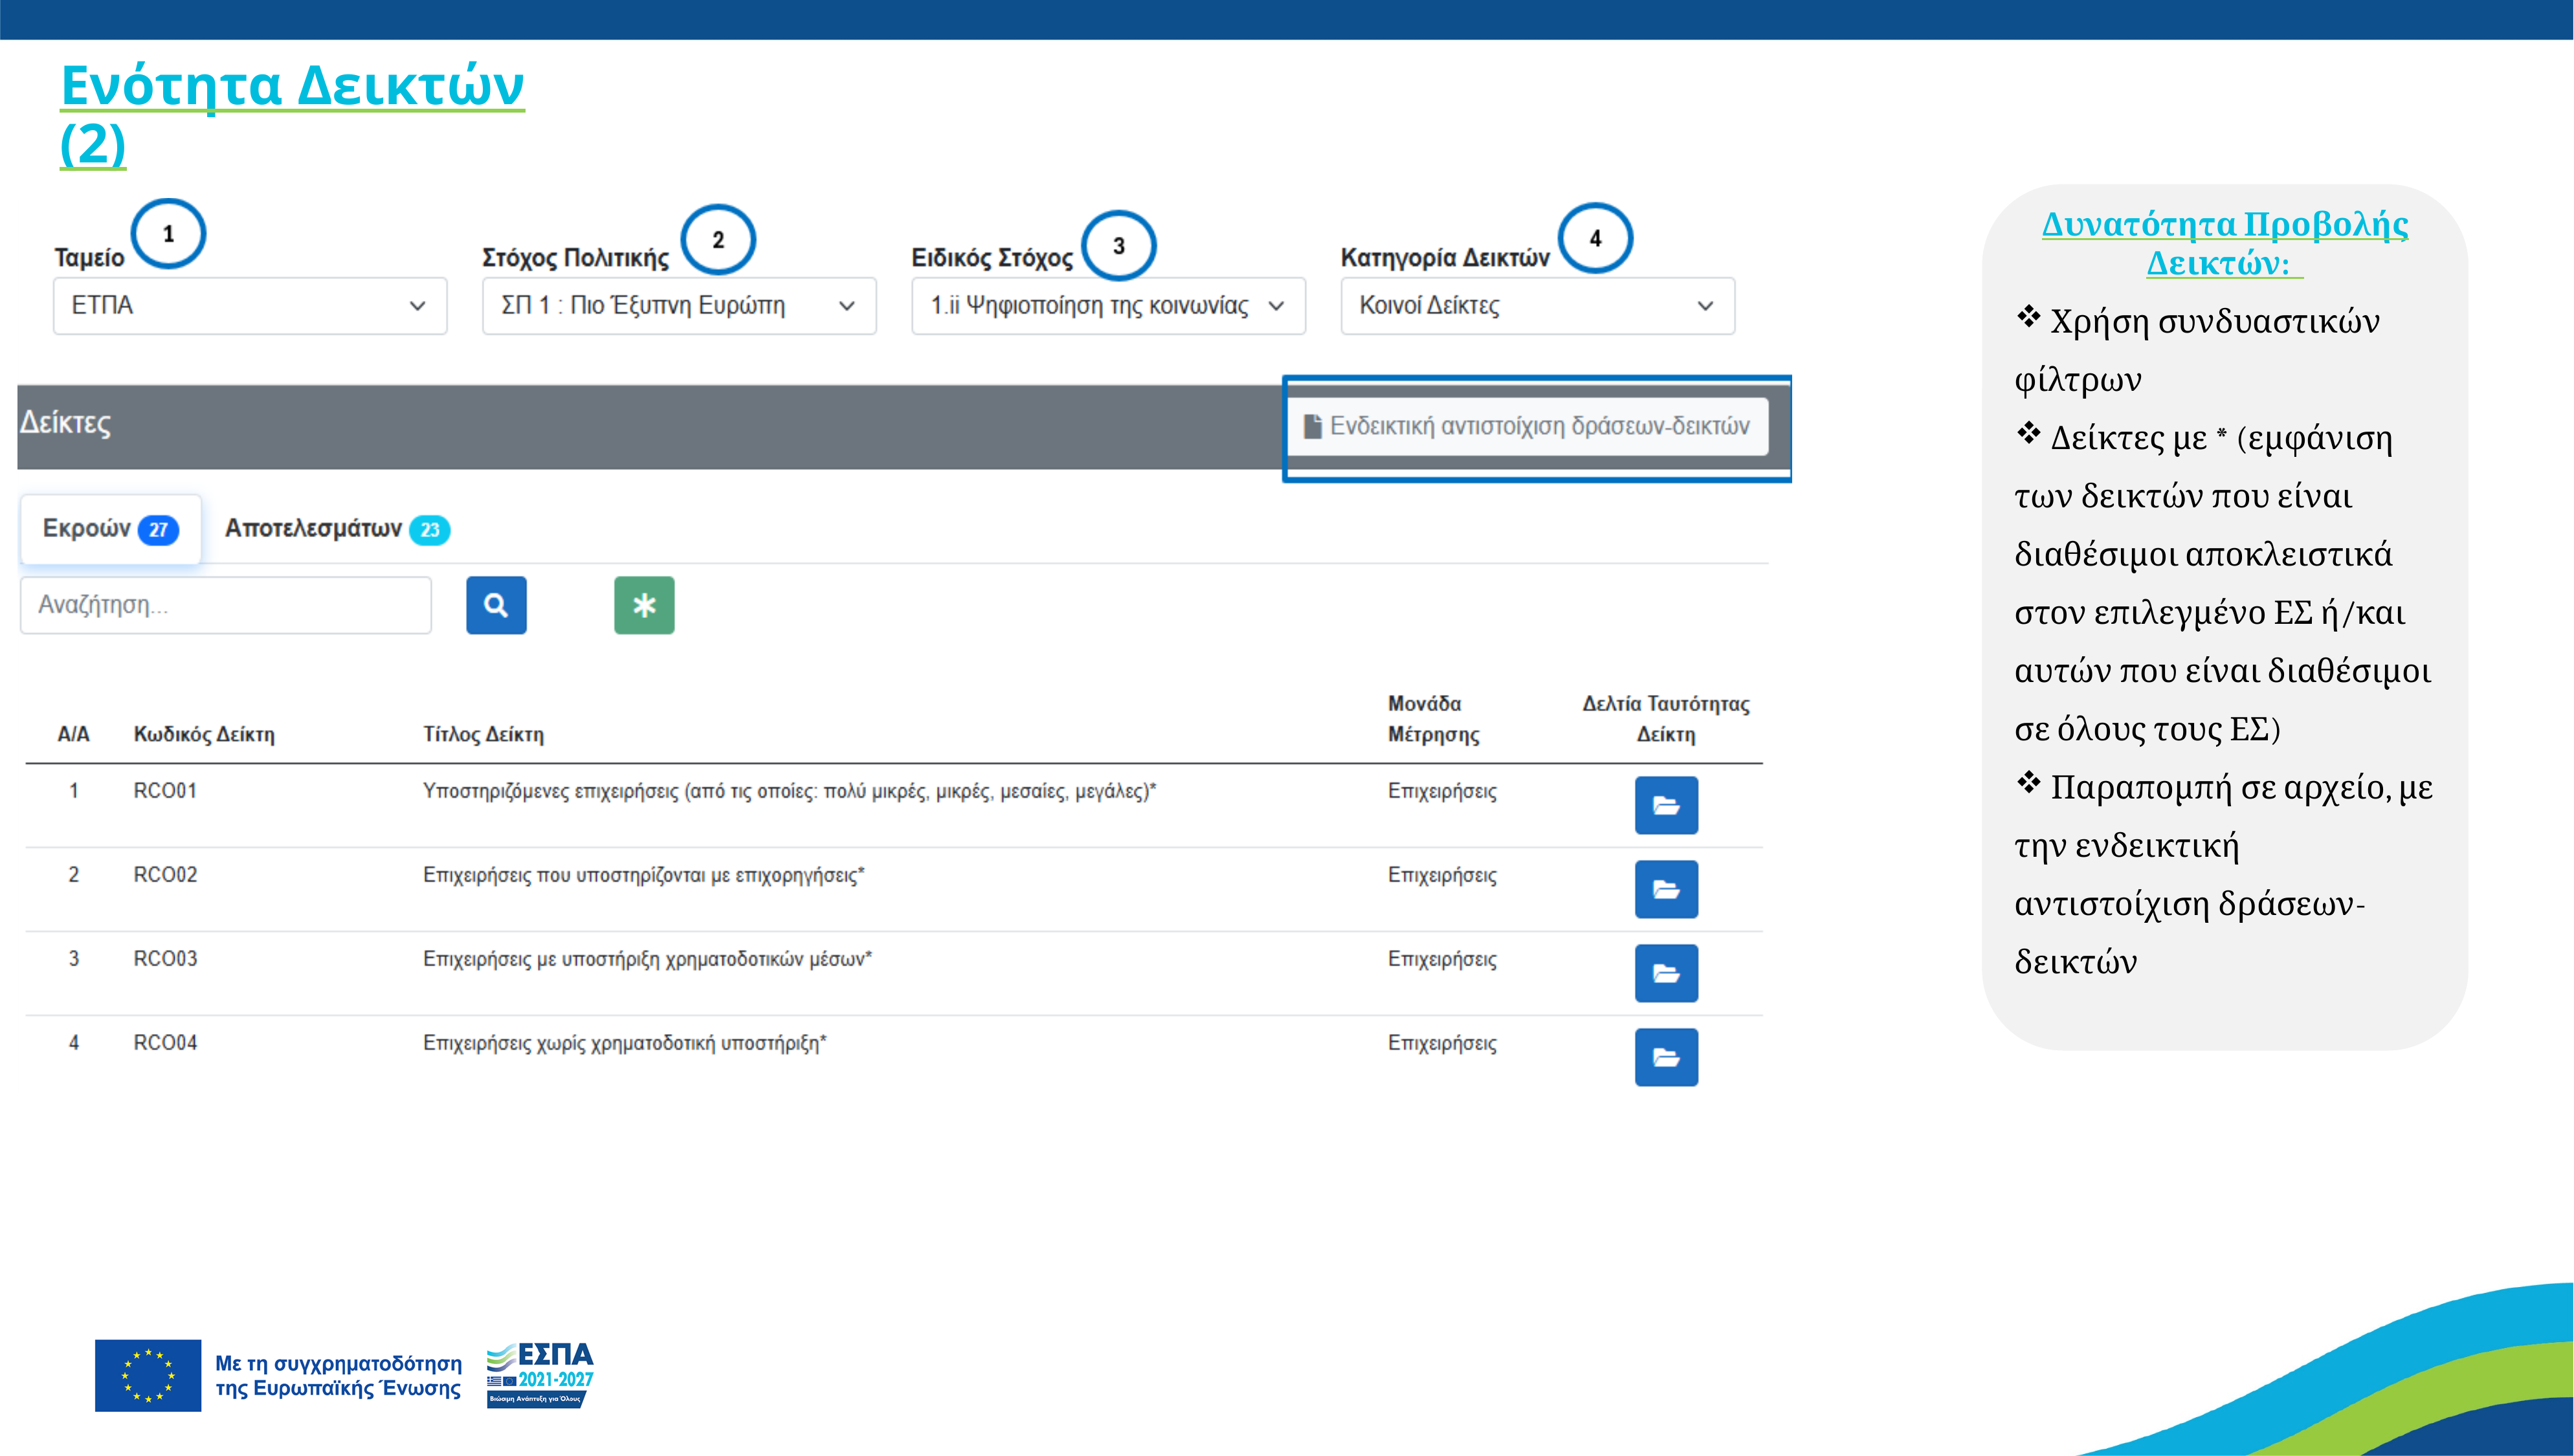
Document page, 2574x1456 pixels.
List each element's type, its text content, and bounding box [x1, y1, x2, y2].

picture [0, 0, 2573, 1456]
text_box Δυνατότητα Προβολής Δεικτών: Χρήση συνδυαστικών φίλτρων Δείκτες με * (εμφάνιση των δεικτών που είναι διαθέσιμοι αποκλειστικά στον επιλεγμένο ΕΣ ή/και αυτών που είναι διαθέσιμοι σε όλους τους ΕΣ) Παραπομπή σε αρχείο, με την ενδεικτική αντιστοίχιση δράσεων-δεικτών [1980, 182, 2470, 1052]
picture [2087, 1341, 2573, 1456]
title Ενότητα Δεικτών (2) [50, 48, 593, 184]
